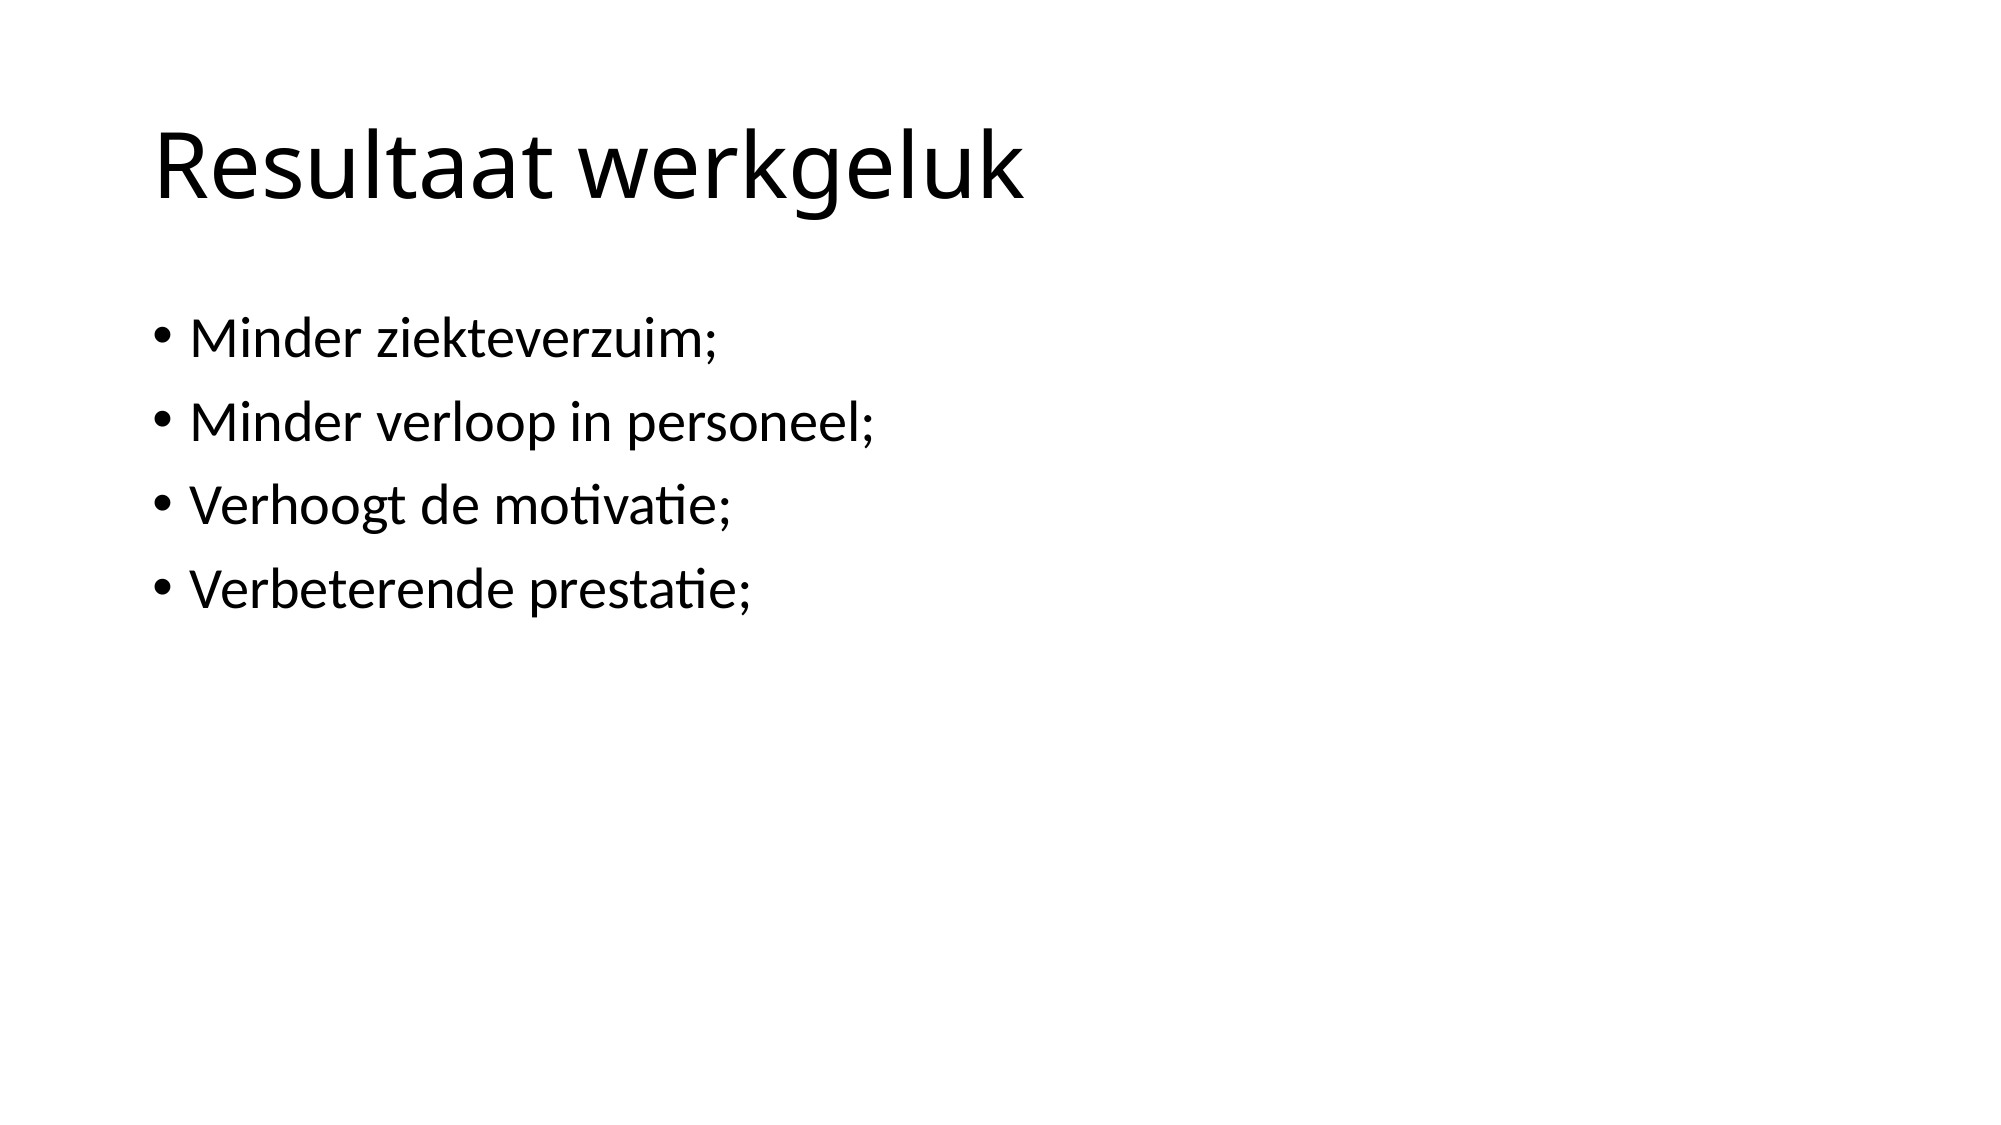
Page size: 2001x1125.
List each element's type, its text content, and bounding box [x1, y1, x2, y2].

title Resultaat werkgeluk [137, 59, 1863, 278]
list Minder ziekteverzuim; Minder verloop in personeel; Verhoogt de motivatie; Verbeterende prestatie; [137, 299, 1863, 1014]
